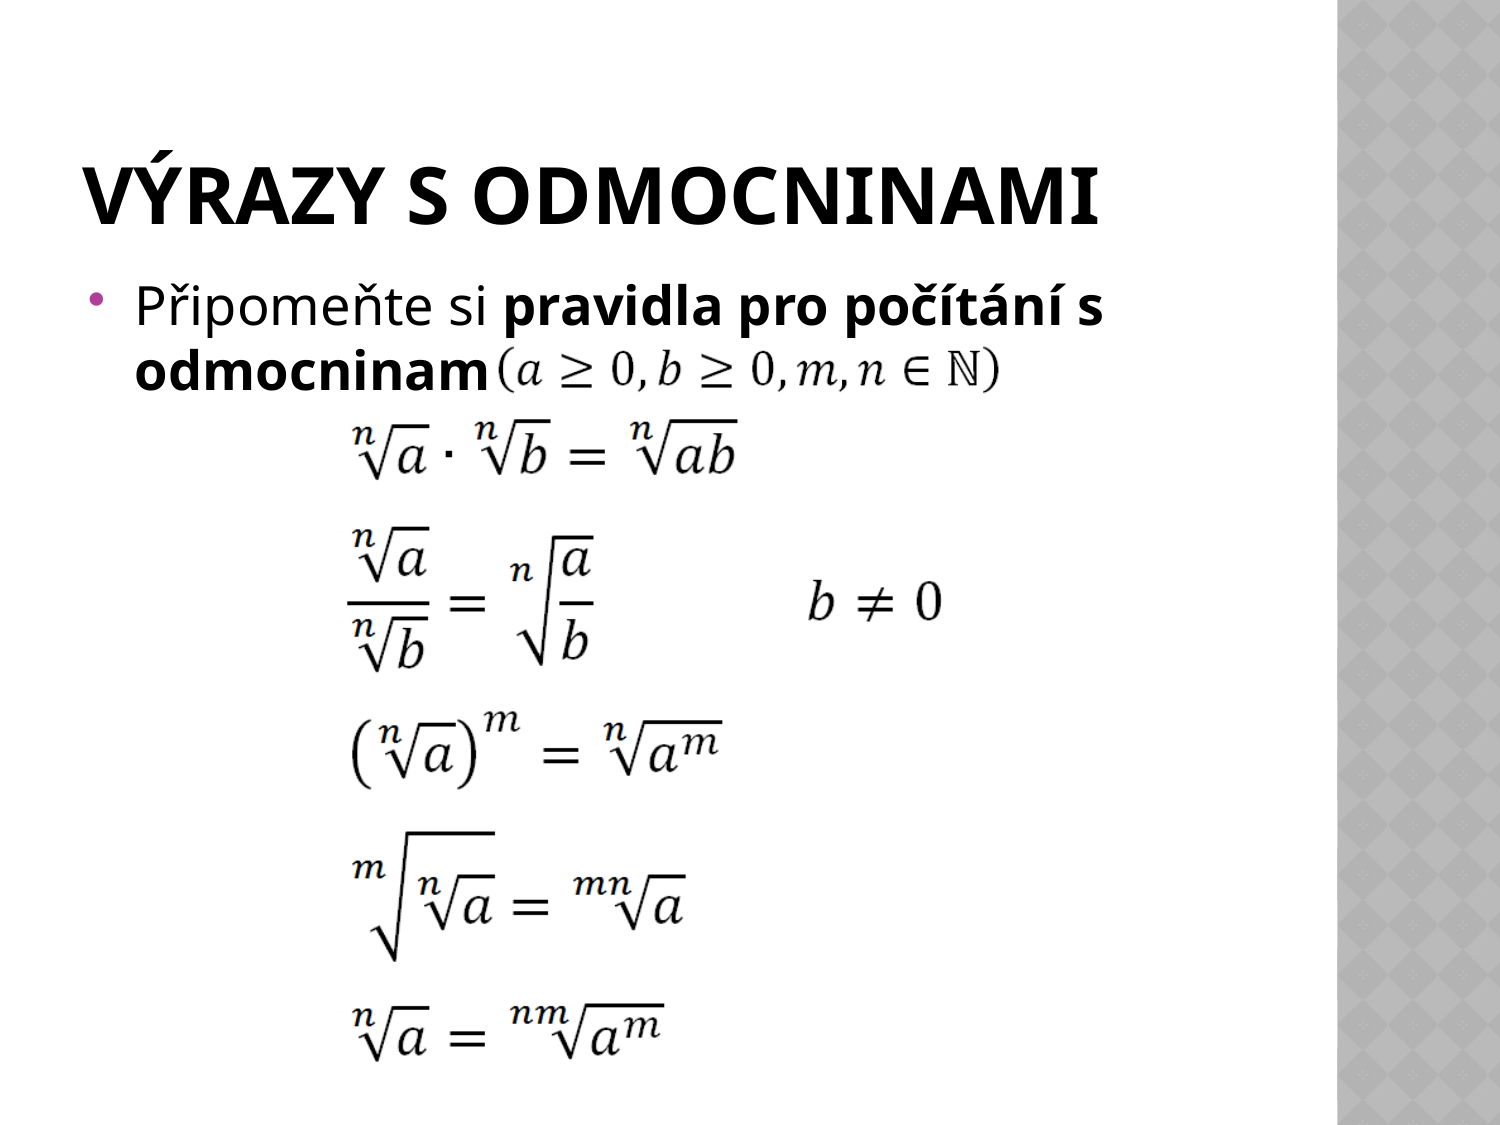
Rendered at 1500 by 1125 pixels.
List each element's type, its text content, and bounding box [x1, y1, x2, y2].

picture [336, 408, 951, 1077]
picture [489, 342, 1005, 401]
title Výrazy s odmocninami [75, 52, 1263, 240]
list Připomeňte si pravidla pro počítání s odmocninami [75, 264, 1263, 1059]
